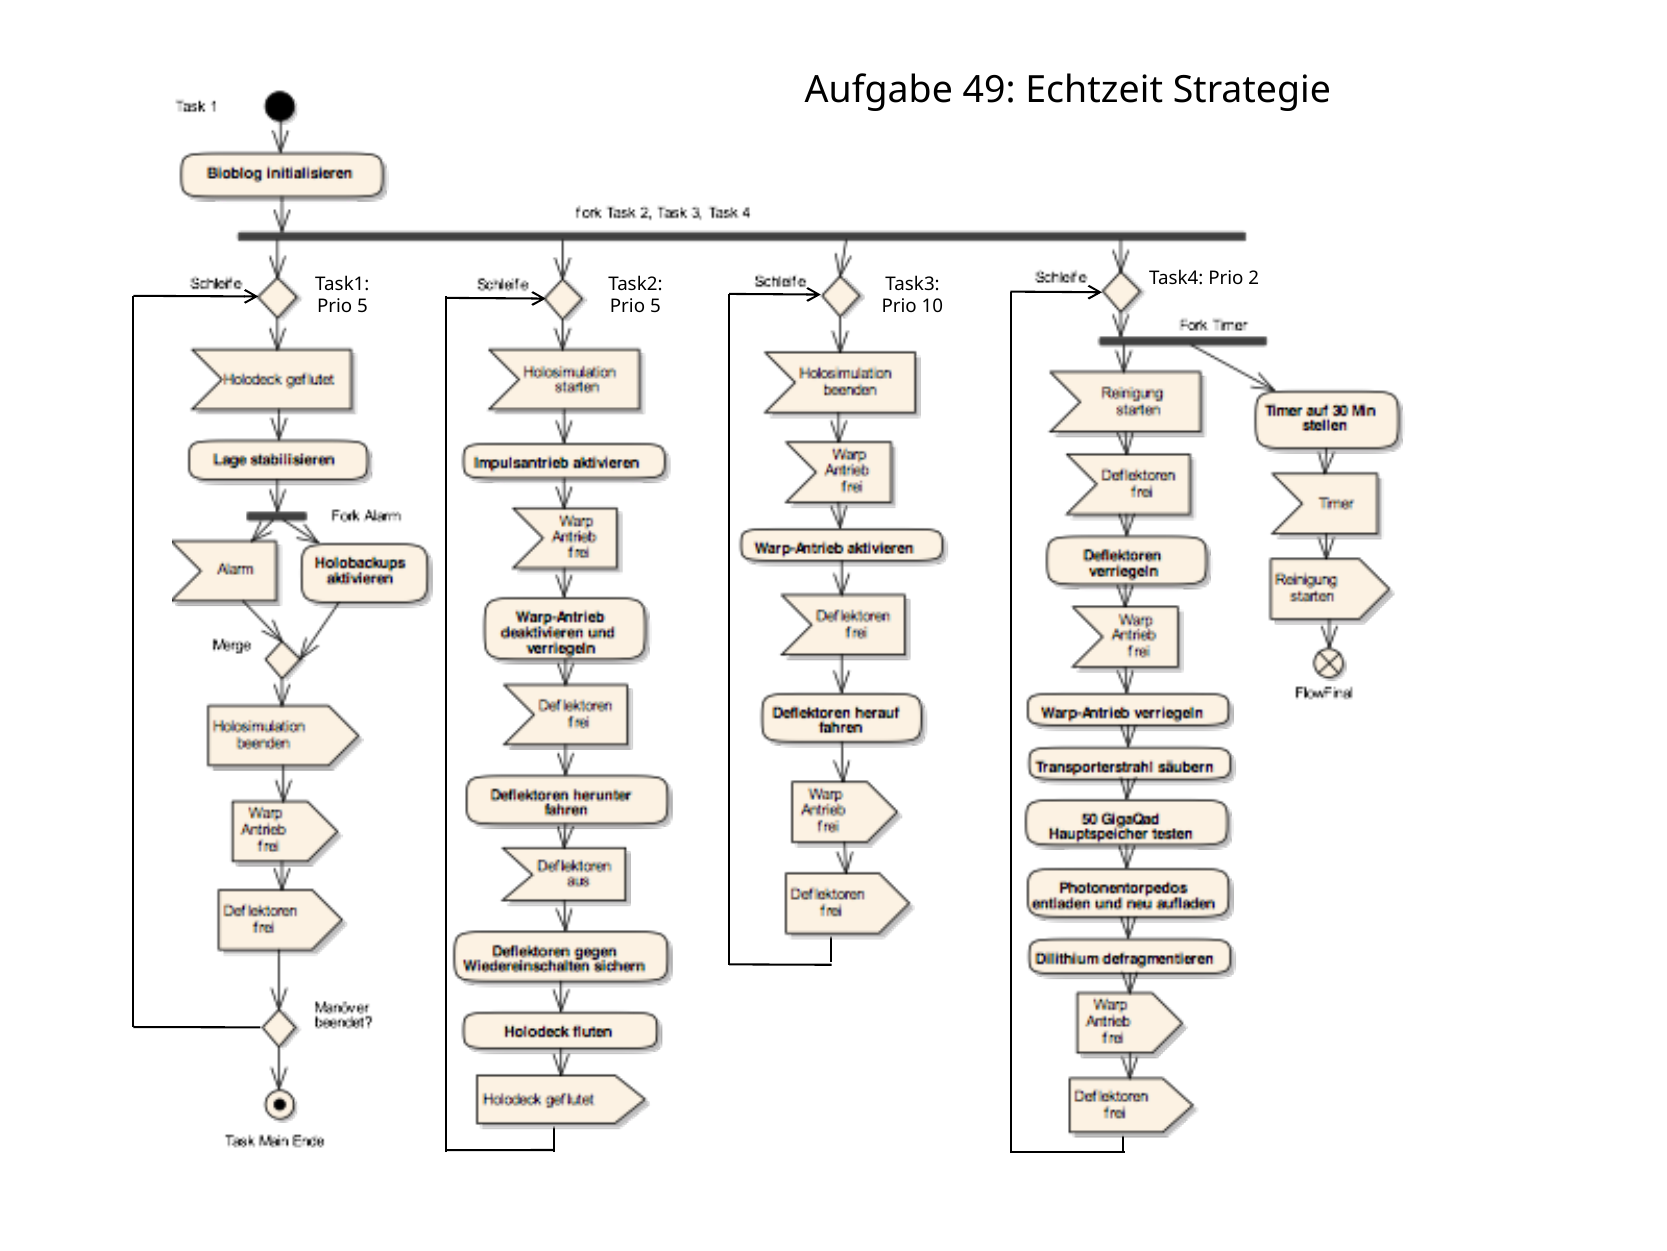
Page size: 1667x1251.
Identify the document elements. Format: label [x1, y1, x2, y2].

text_box [133, 59, 1428, 1176]
